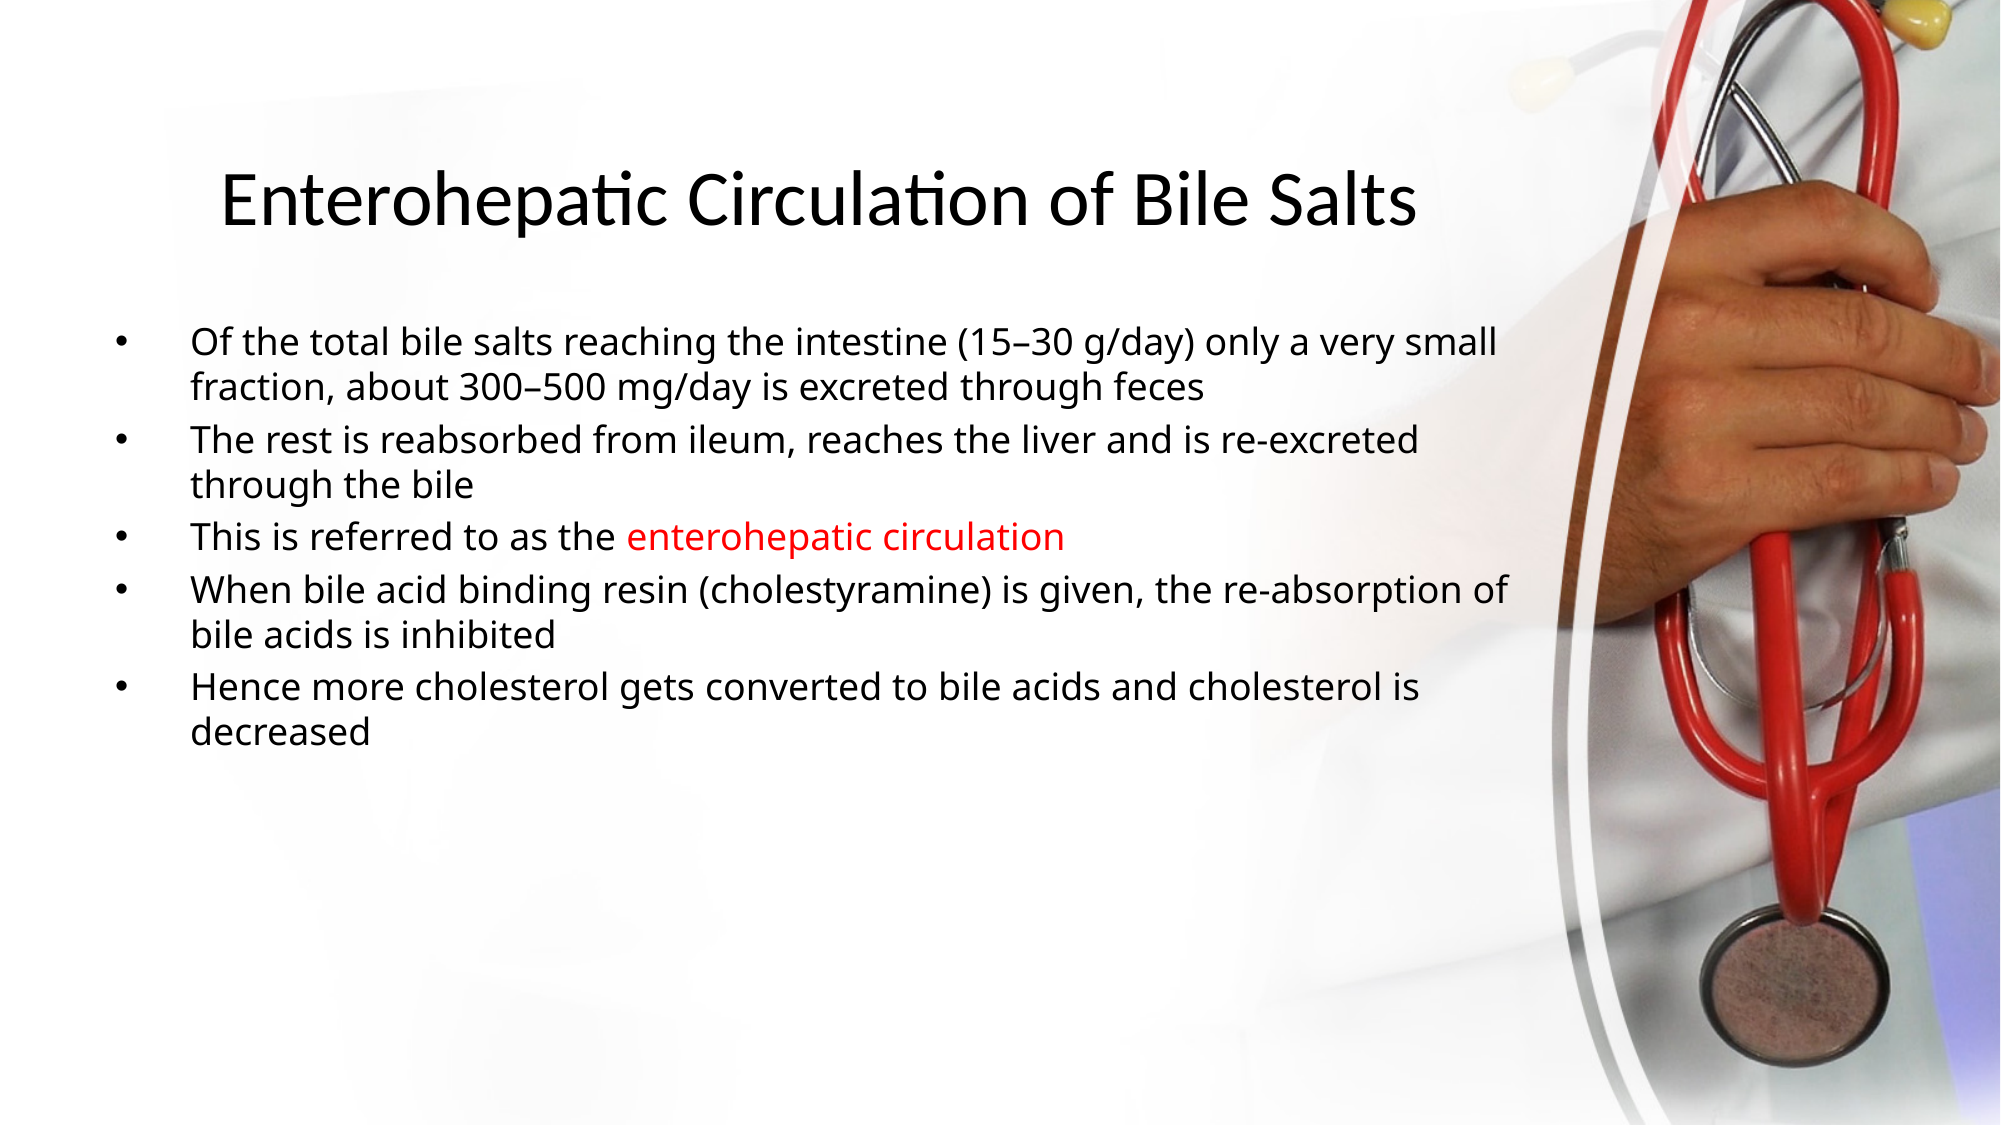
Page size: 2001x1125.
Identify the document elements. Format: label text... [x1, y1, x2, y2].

picture [0, 0, 2001, 1125]
title Enterohepatic Circulation of Bile Salts [99, 110, 1540, 278]
list Of the total bile salts reaching the intestine (15–30 g/day) only a very small fraction, about 300–500 mg/day is excreted through feces The rest is reabsorbed from ileum, reaches the liver and is re-excreted through the bile This is referred to as the enterohepatic circulation When bile acid binding resin (cholestyramine) is given, the re-absorption of bile acids is inhibited Hence more cholesterol gets converted to bile acids and cholesterol is decreased [100, 310, 1537, 1043]
